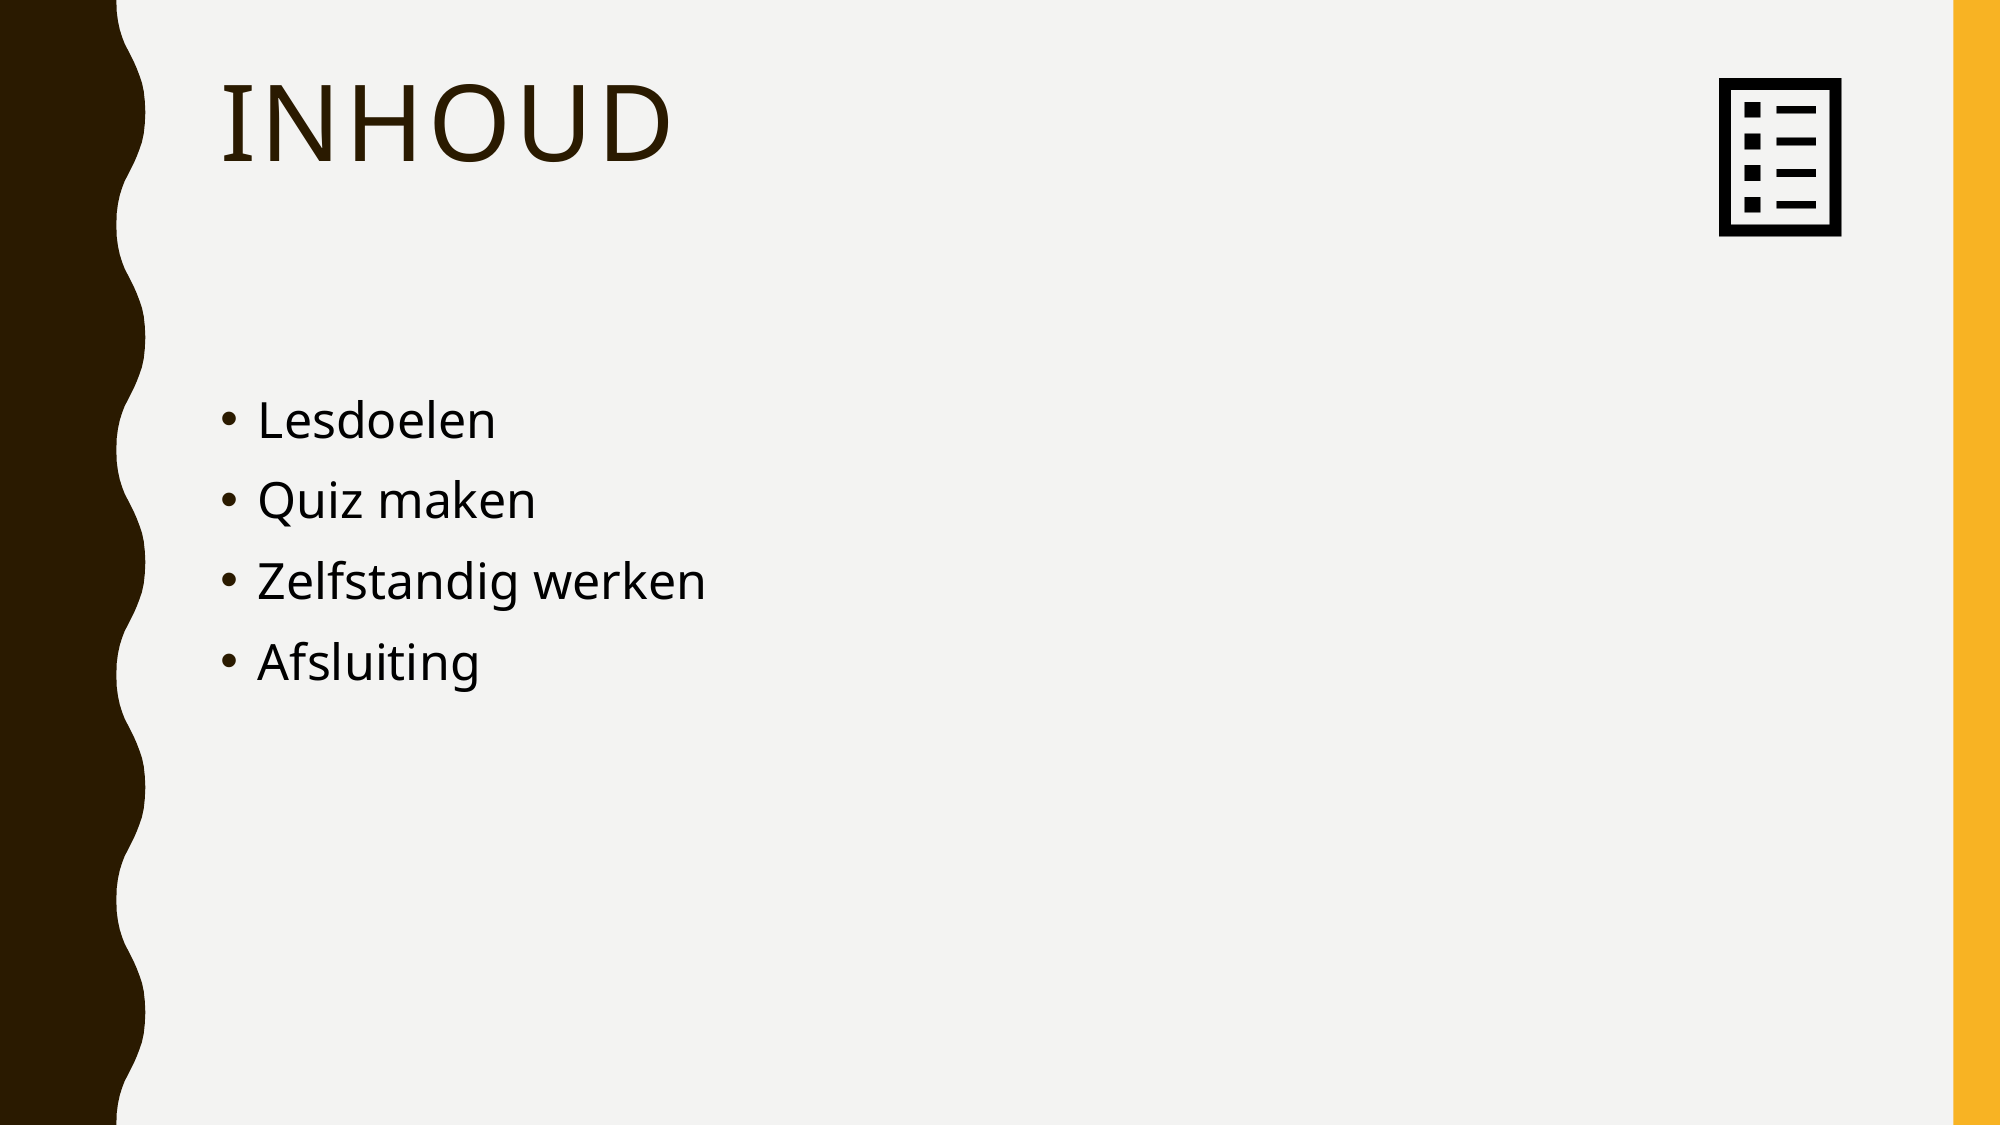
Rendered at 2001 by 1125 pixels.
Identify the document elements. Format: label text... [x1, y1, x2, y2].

picture [1685, 62, 1875, 252]
title inhoud [205, 62, 1875, 308]
list Lesdoelen Quiz maken Zelfstandig werken Afsluiting [205, 375, 1875, 965]
